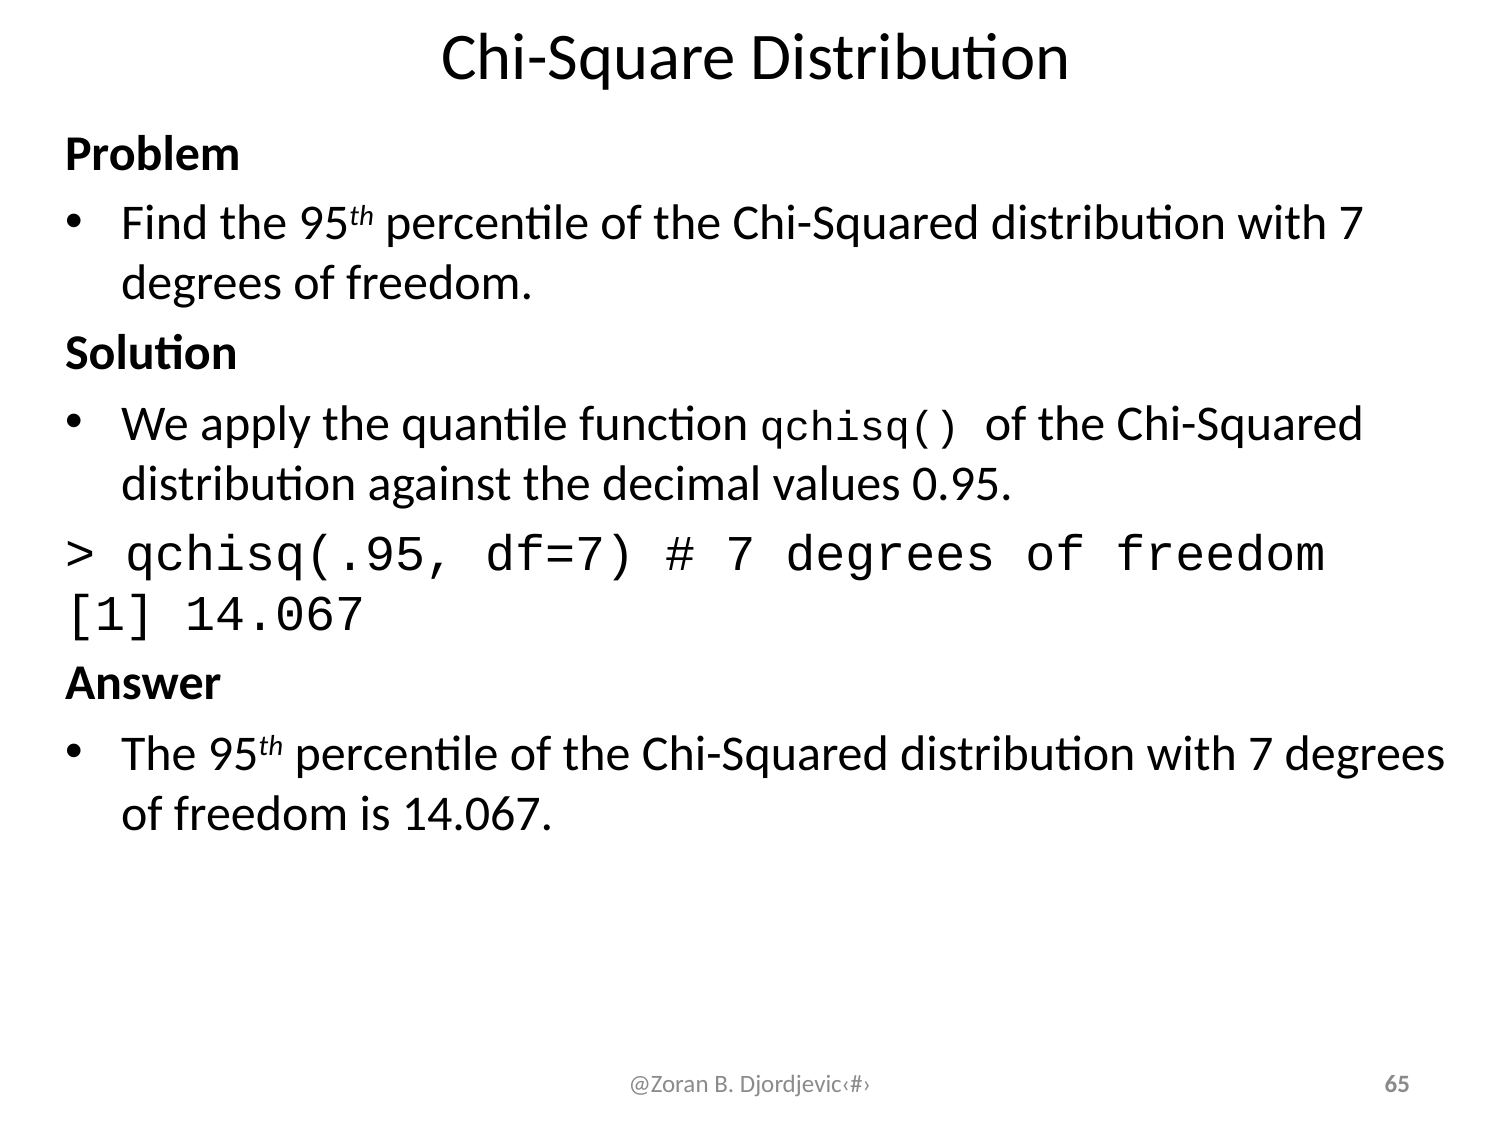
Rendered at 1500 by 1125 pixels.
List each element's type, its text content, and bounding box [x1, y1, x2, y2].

title Chi-Square Distribution [50, 2, 1463, 103]
list Problem Find the 95th percentile of the Chi-Squared distribution with 7 degrees of freedom. Solution We apply the quantile function qchisq() of the Chi-Squared distribution against the decimal values 0.95. > qchisq(.95, df=7) # 7 degrees of freedom [1] 14.067 Answer The 95th percentile of the Chi-Squared distribution with 7 degrees of freedom is 14.067. [50, 112, 1463, 1050]
slide_number 65 [1074, 1062, 1425, 1103]
footer @Zoran B. Djordjevic‹#› [512, 1062, 988, 1103]
